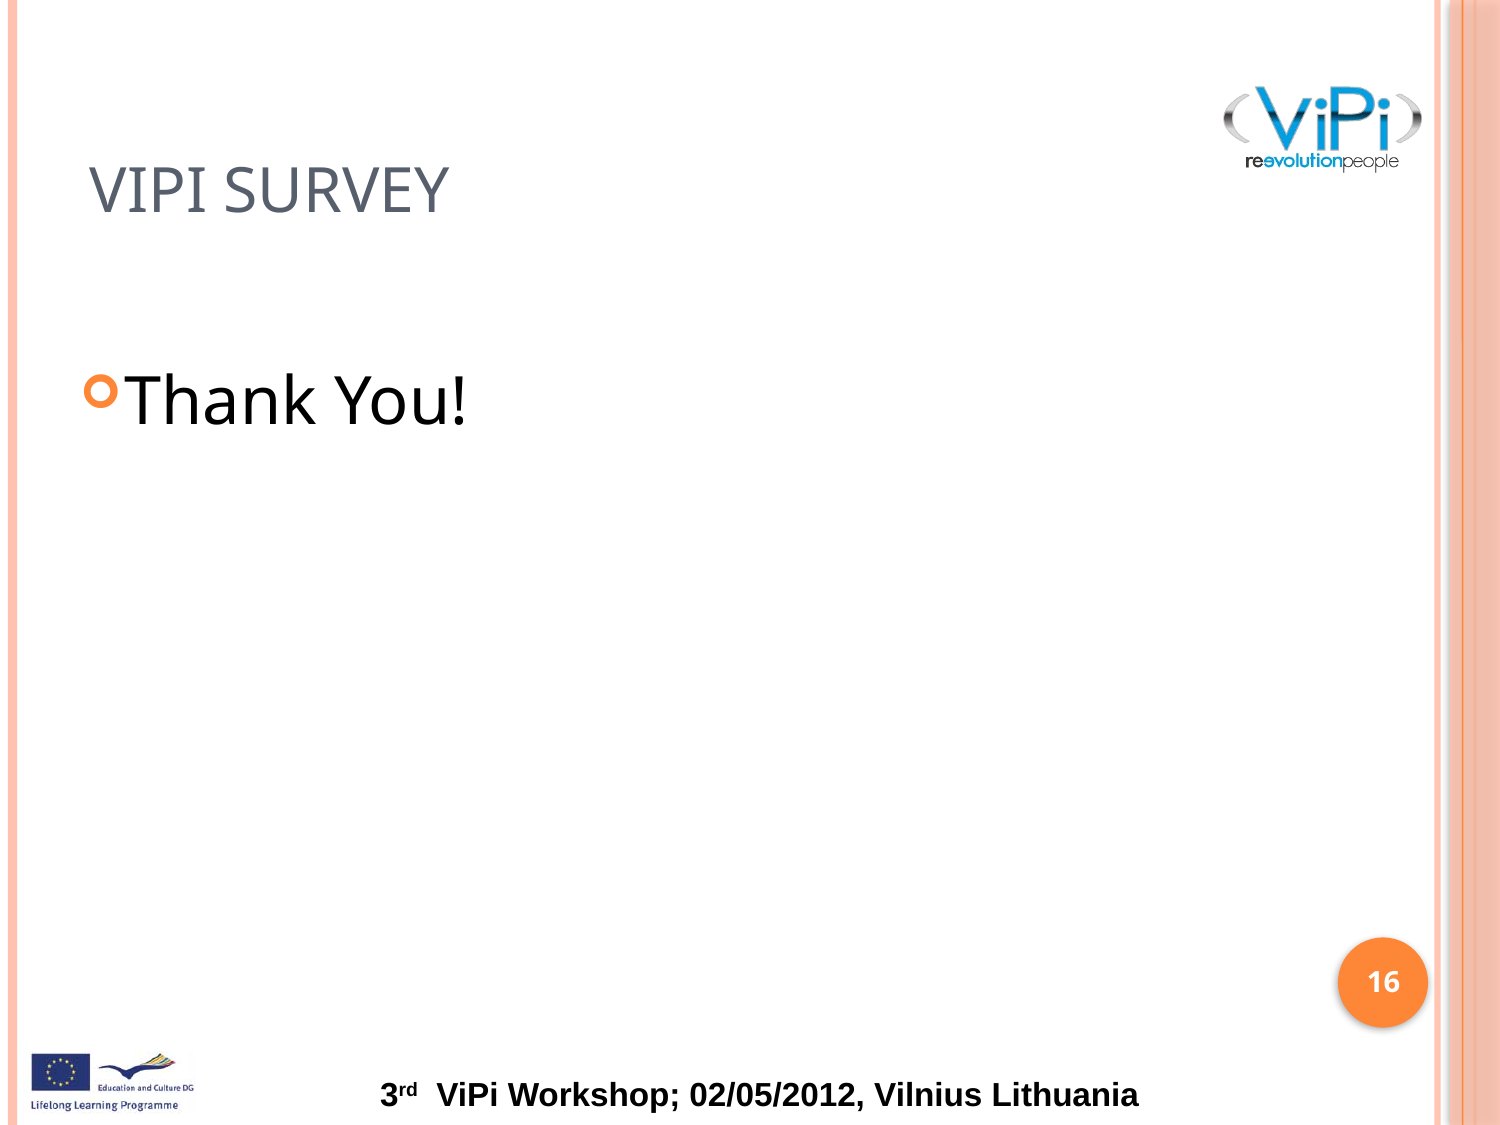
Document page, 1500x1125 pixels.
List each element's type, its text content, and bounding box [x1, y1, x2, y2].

list Thank You! [64, 255, 1290, 1055]
title ViPi Survey [75, 45, 1300, 233]
picture [1300, 78, 1423, 176]
slide_number 16 [1333, 940, 1434, 1026]
picture [23, 1051, 195, 1114]
